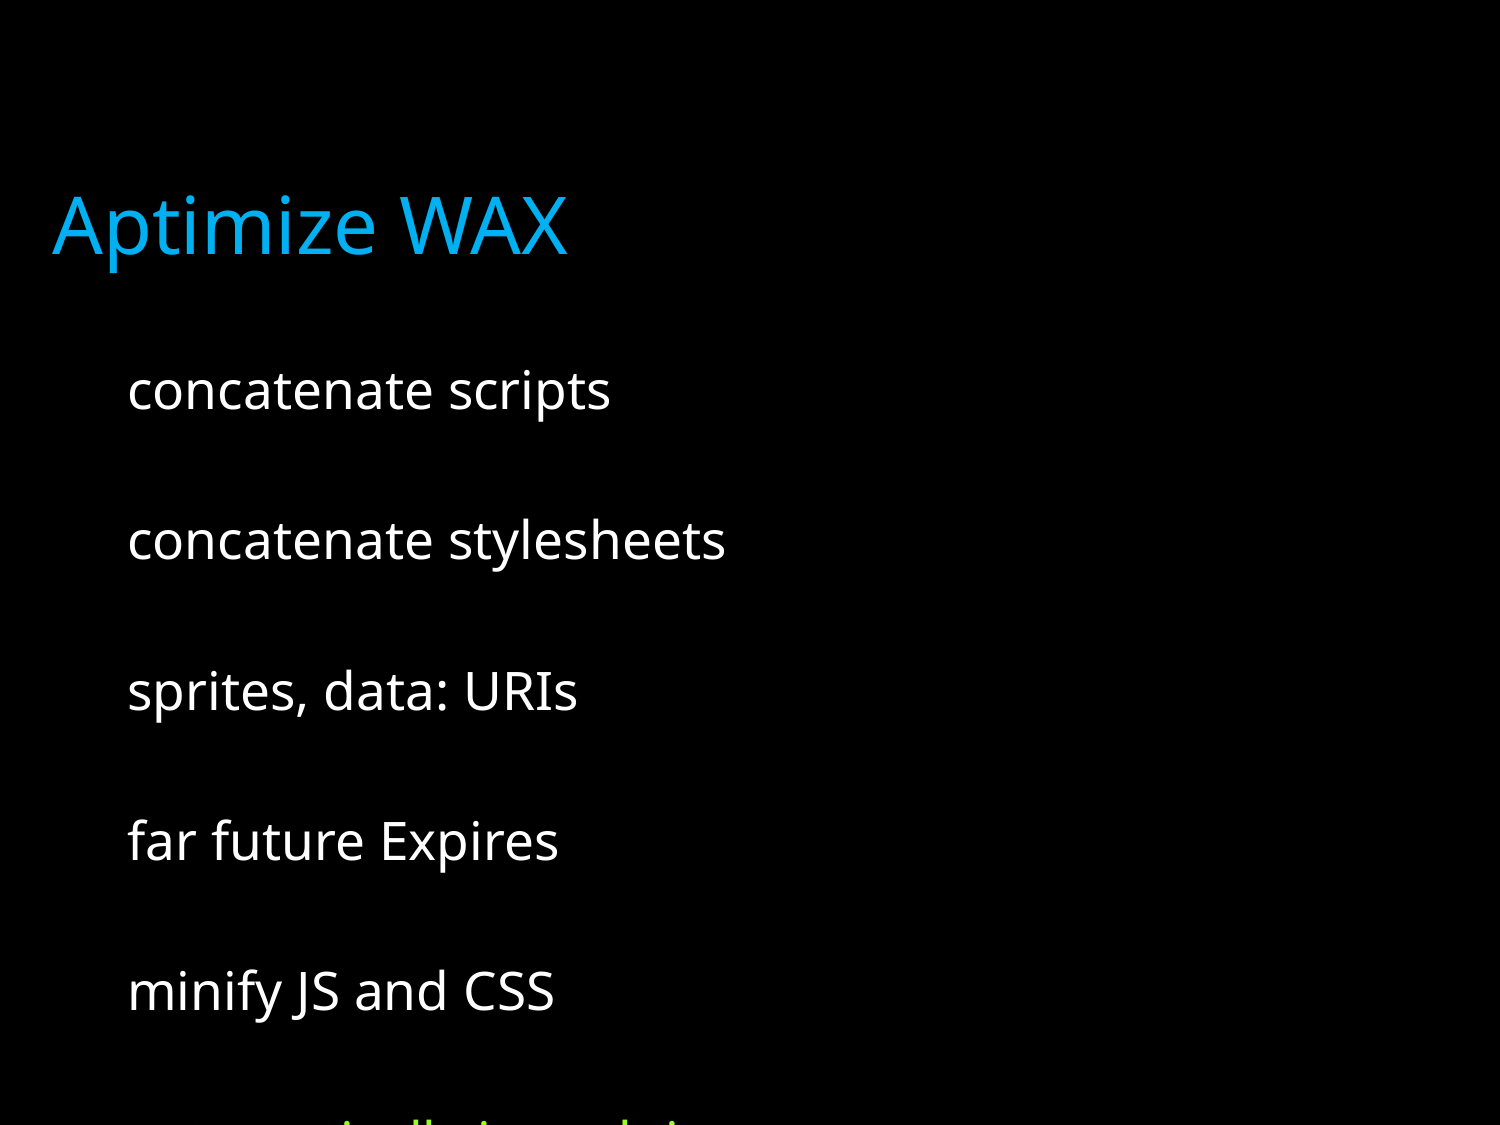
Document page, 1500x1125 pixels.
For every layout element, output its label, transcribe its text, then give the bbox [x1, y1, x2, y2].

text_box Aptimize WAX concatenate scripts concatenate stylesheets sprites, data: URIs far future Expires minify JS and CSS automatically in real time [37, 75, 1500, 1125]
